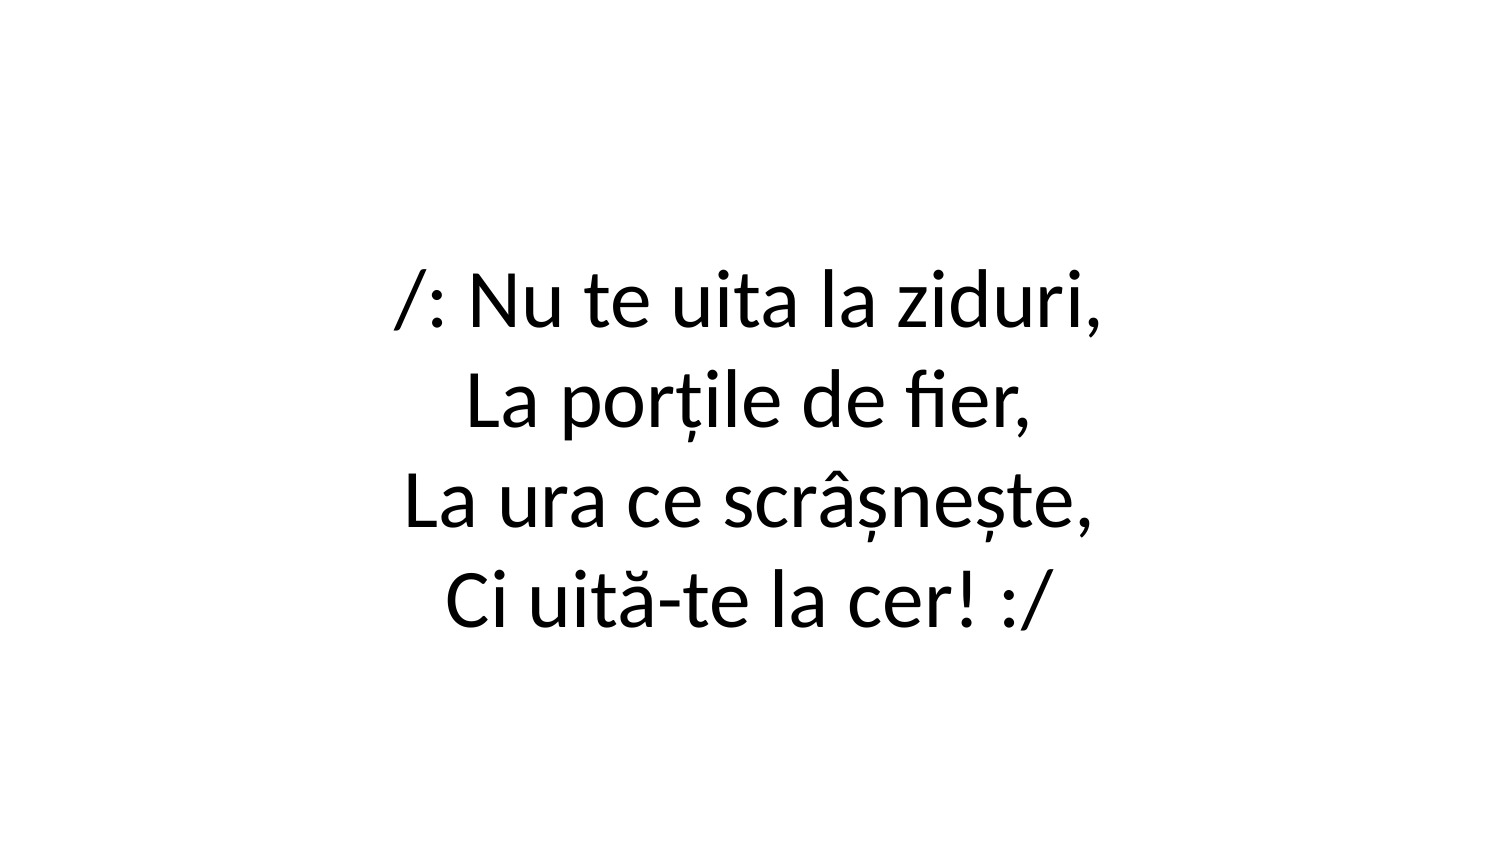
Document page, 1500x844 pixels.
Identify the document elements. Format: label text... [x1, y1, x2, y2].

text_box /: Nu te uita la ziduri, La porțile de fier, La ura ce scrâșnește, Ci uită-te la cer! :/ [379, 192, 1121, 652]
